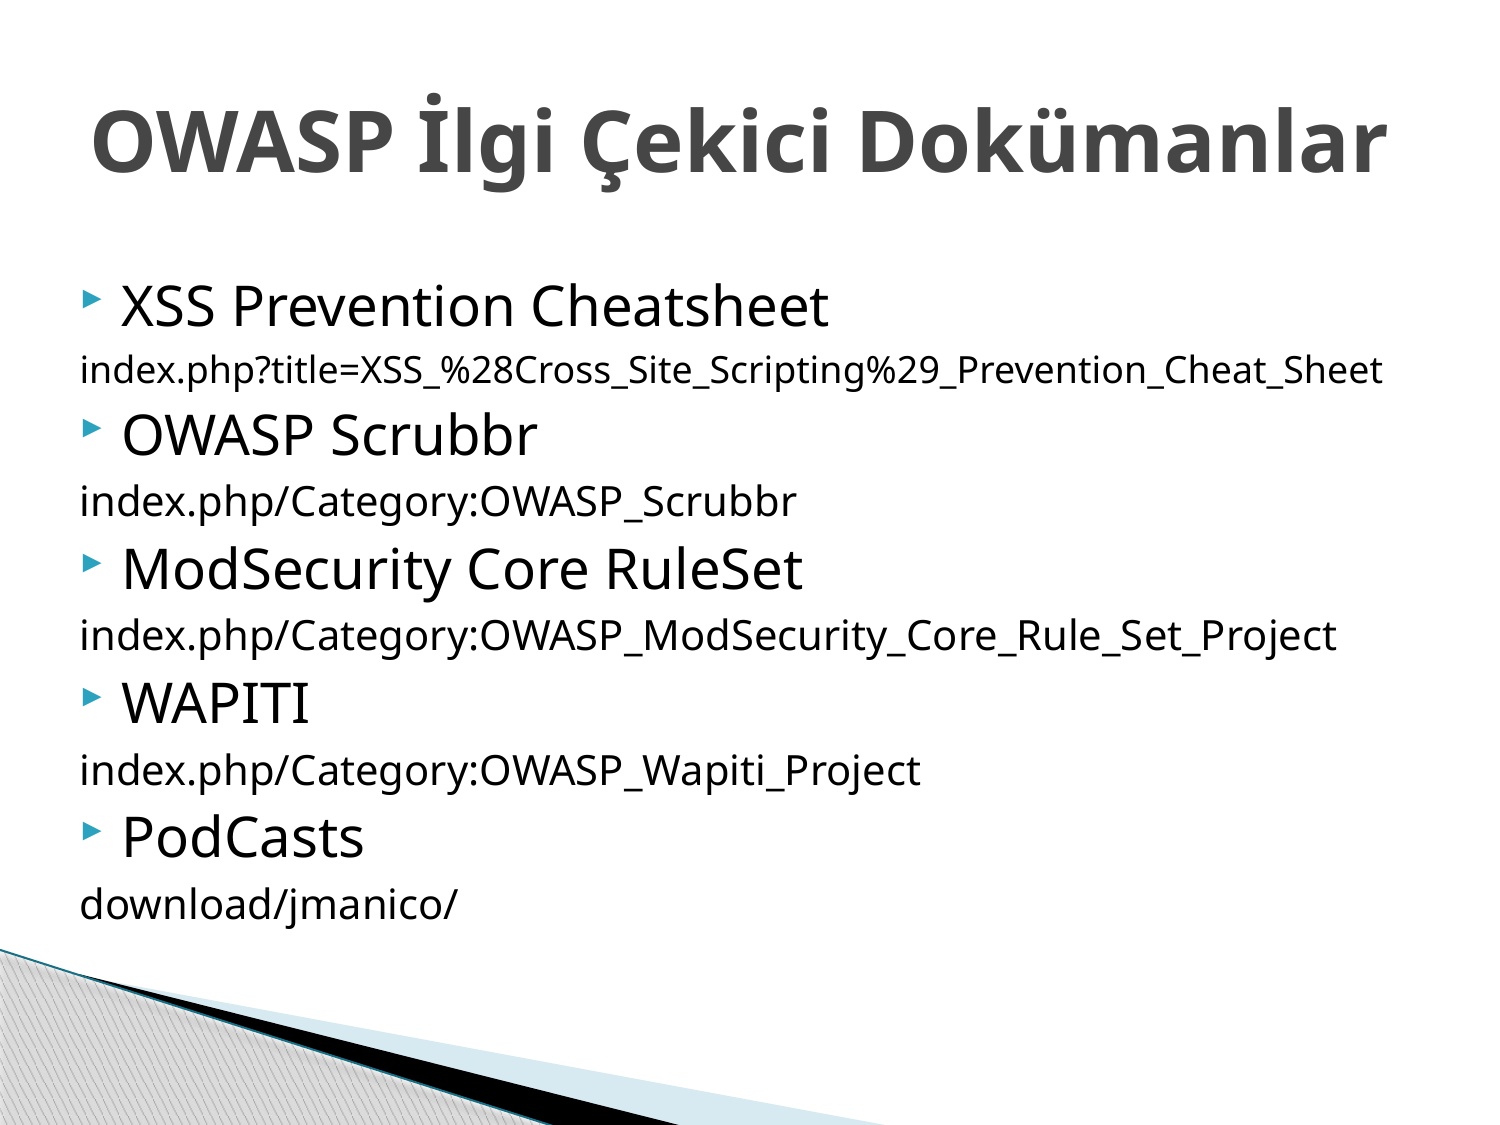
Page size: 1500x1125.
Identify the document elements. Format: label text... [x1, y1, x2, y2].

title OWASP İlgi Çekici Dokümanlar [75, 45, 1425, 233]
list XSS Prevention Cheatsheet index.php?title=XSS_%28Cross_Site_Scripting%29_Prevention_Cheat_Sheet OWASP Scrubbr index.php/Category:OWASP_Scrubbr ModSecurity Core RuleSet index.php/Category:OWASP_ModSecurity_Core_Rule_Set_Project WAPITI index.php/Category:OWASP_Wapiti_Project PodCasts download/jmanico/ [46, 262, 1500, 1079]
